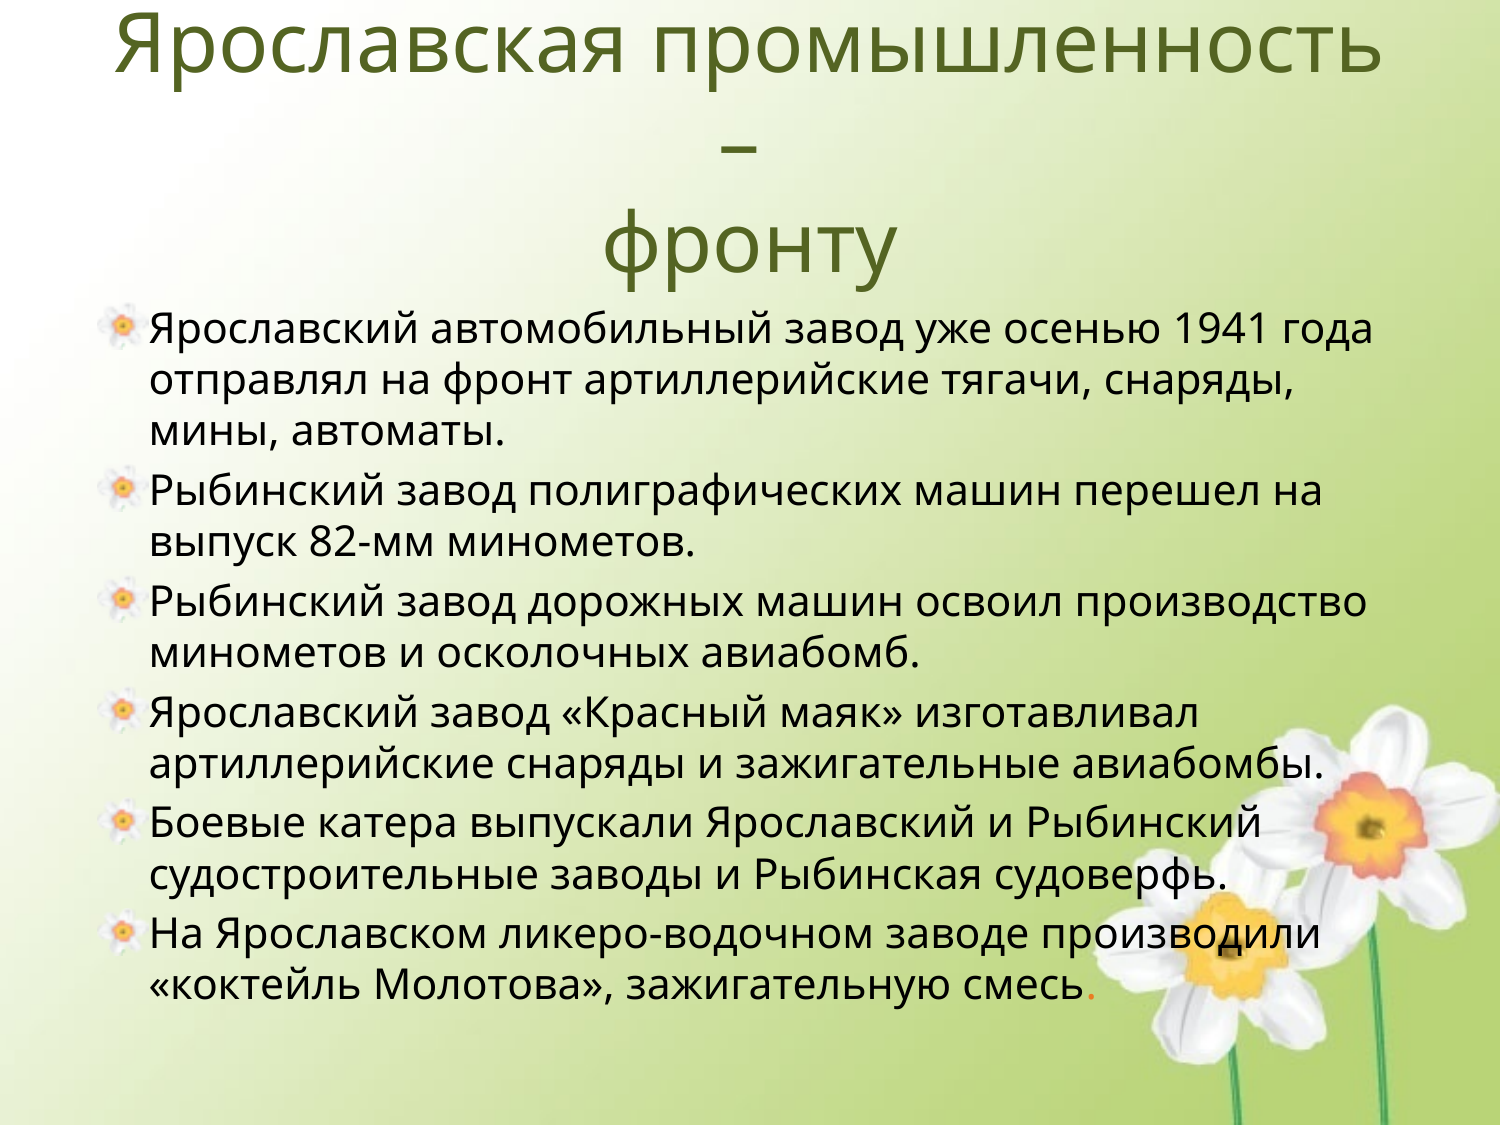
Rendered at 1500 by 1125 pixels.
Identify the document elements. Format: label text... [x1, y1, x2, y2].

list Ярославский автомобильный завод уже осенью 1941 года отправлял на фронт артиллерийские тягачи, снаряды, мины, автоматы. Рыбинский завод полиграфических машин перешел на выпуск 82-мм минометов. Рыбинский завод дорожных машин освоил производство минометов и осколочных авиабомб. Ярославский завод «Красный маяк» изготавливал артиллерийские снаряды и зажигательные авиабомбы. Боевые катера выпускали Ярославский и Рыбинский судостроительные заводы и Рыбинская судоверфь. На Ярославском ликеро-водочном заводе производили «коктейль Молотова», зажигательную смесь. [82, 292, 1432, 1036]
picture [0, 0, 1500, 1125]
title Ярославская промышленность – фронту [75, 45, 1425, 233]
